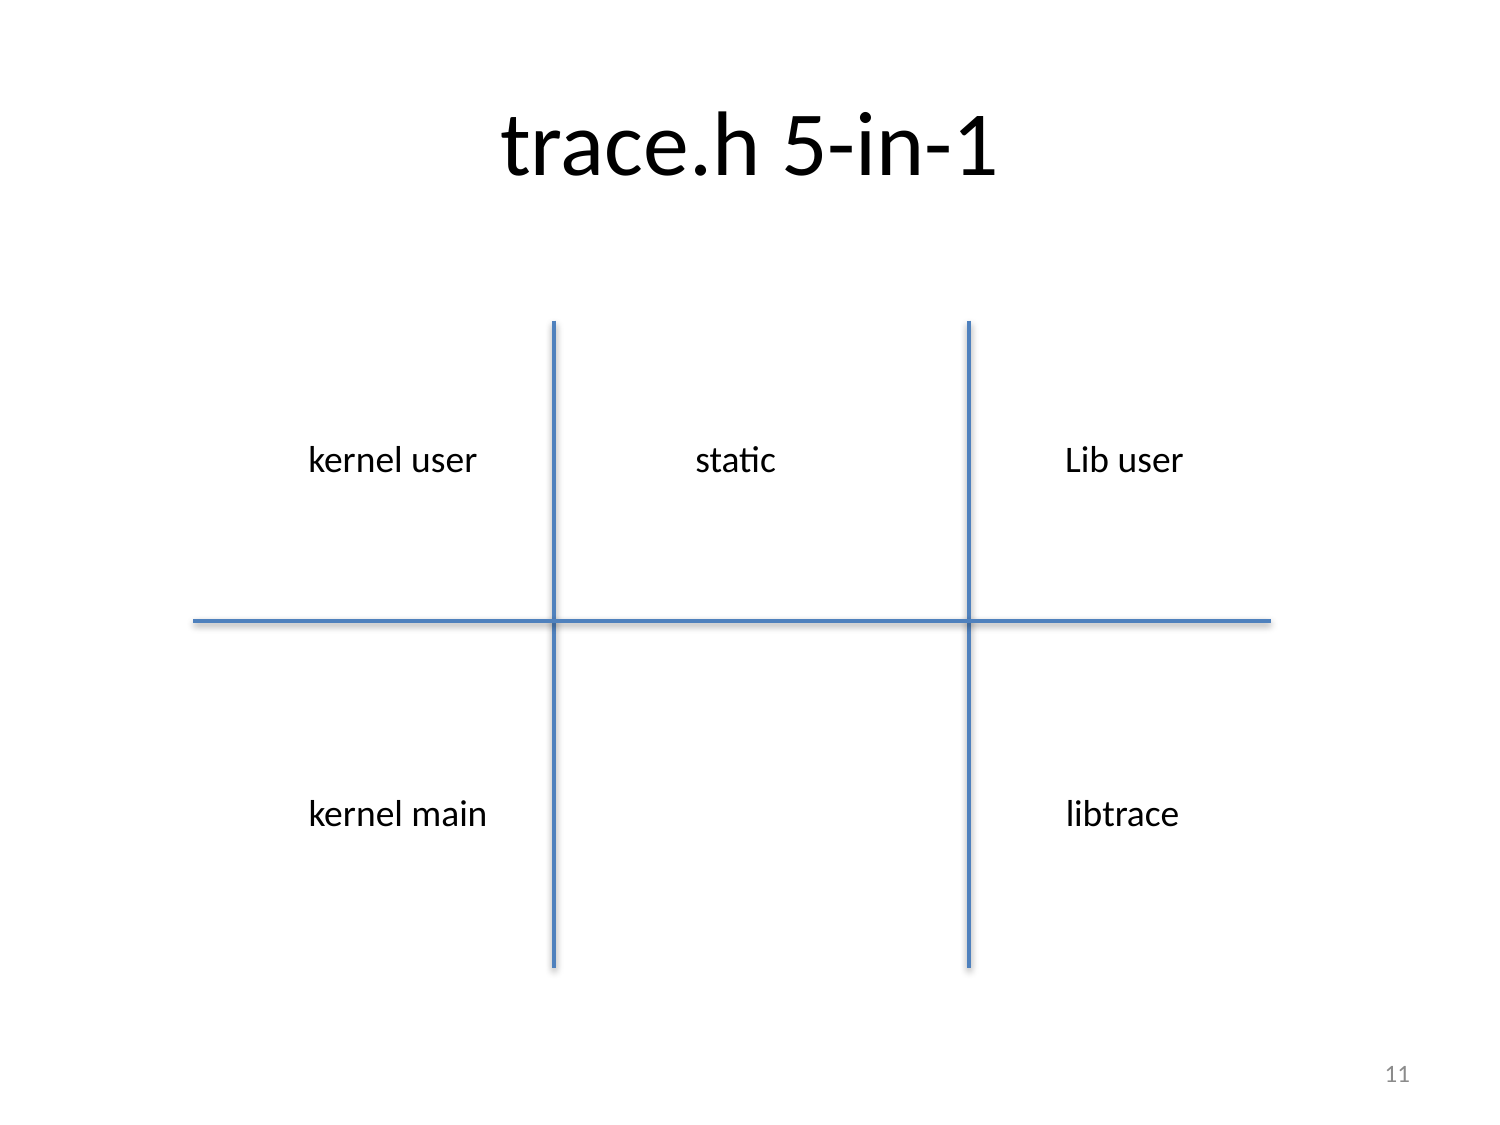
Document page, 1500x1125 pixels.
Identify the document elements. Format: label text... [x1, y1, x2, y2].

text_box Lib user [1050, 427, 1199, 488]
text_box kernel user [293, 427, 493, 488]
text_box libtrace [1051, 782, 1195, 842]
title trace.h 5-in-1 [75, 45, 1425, 233]
text_box kernel main [293, 782, 503, 842]
text_box static [680, 427, 791, 488]
slide_number 11 [1074, 1042, 1425, 1103]
